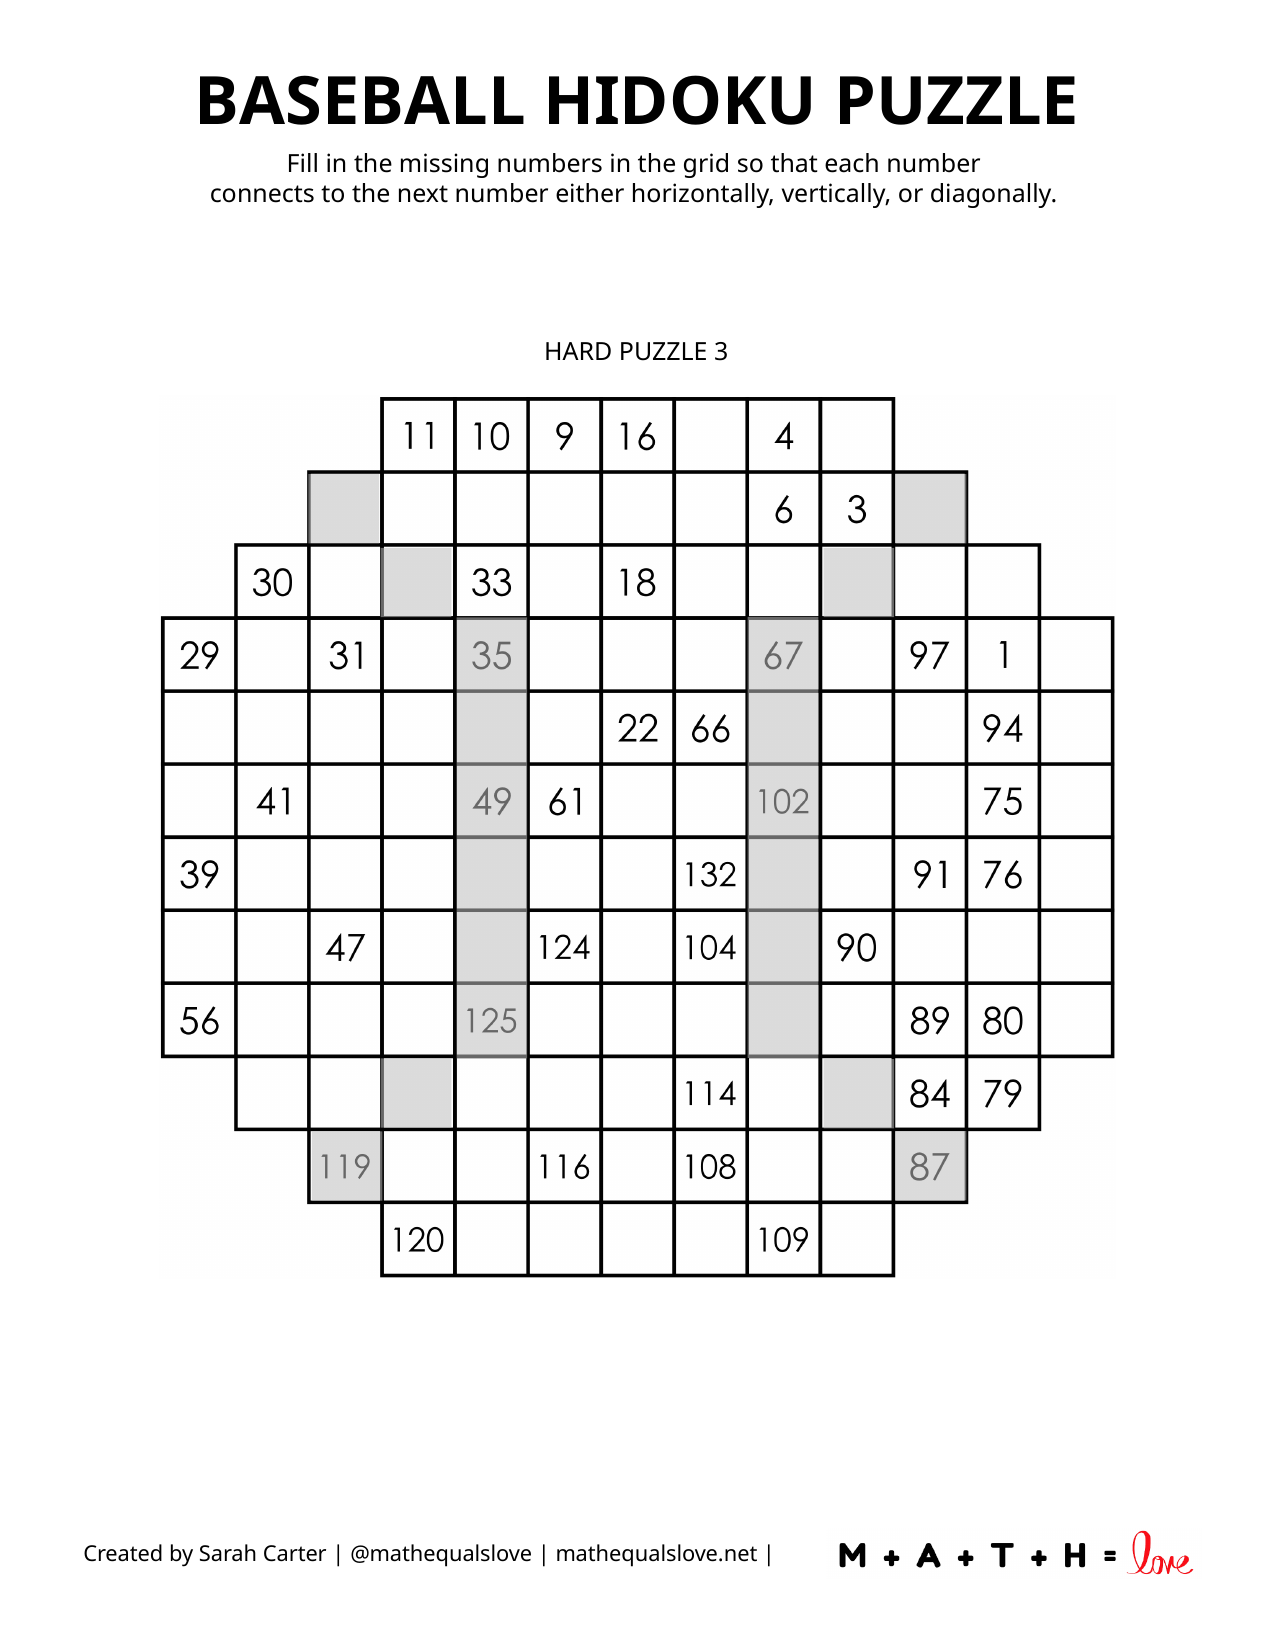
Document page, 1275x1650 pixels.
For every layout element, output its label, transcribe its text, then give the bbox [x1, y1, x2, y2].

text_box Fill in the missing numbers in the grid so that each number connects to the next number either horizontally, vertically, or diagonally. [0, 140, 1275, 216]
text_box BASEBALL HIDOKU PUZZLE [65, 50, 1210, 140]
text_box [307, 473, 967, 1202]
picture [826, 1528, 1203, 1579]
picture [158, 395, 1117, 1280]
text_box HARD PUZZLE 3 [158, 335, 1115, 387]
text_box Created by Sarah Carter | @mathequalslove | mathequalslove.net | [68, 1532, 826, 1574]
